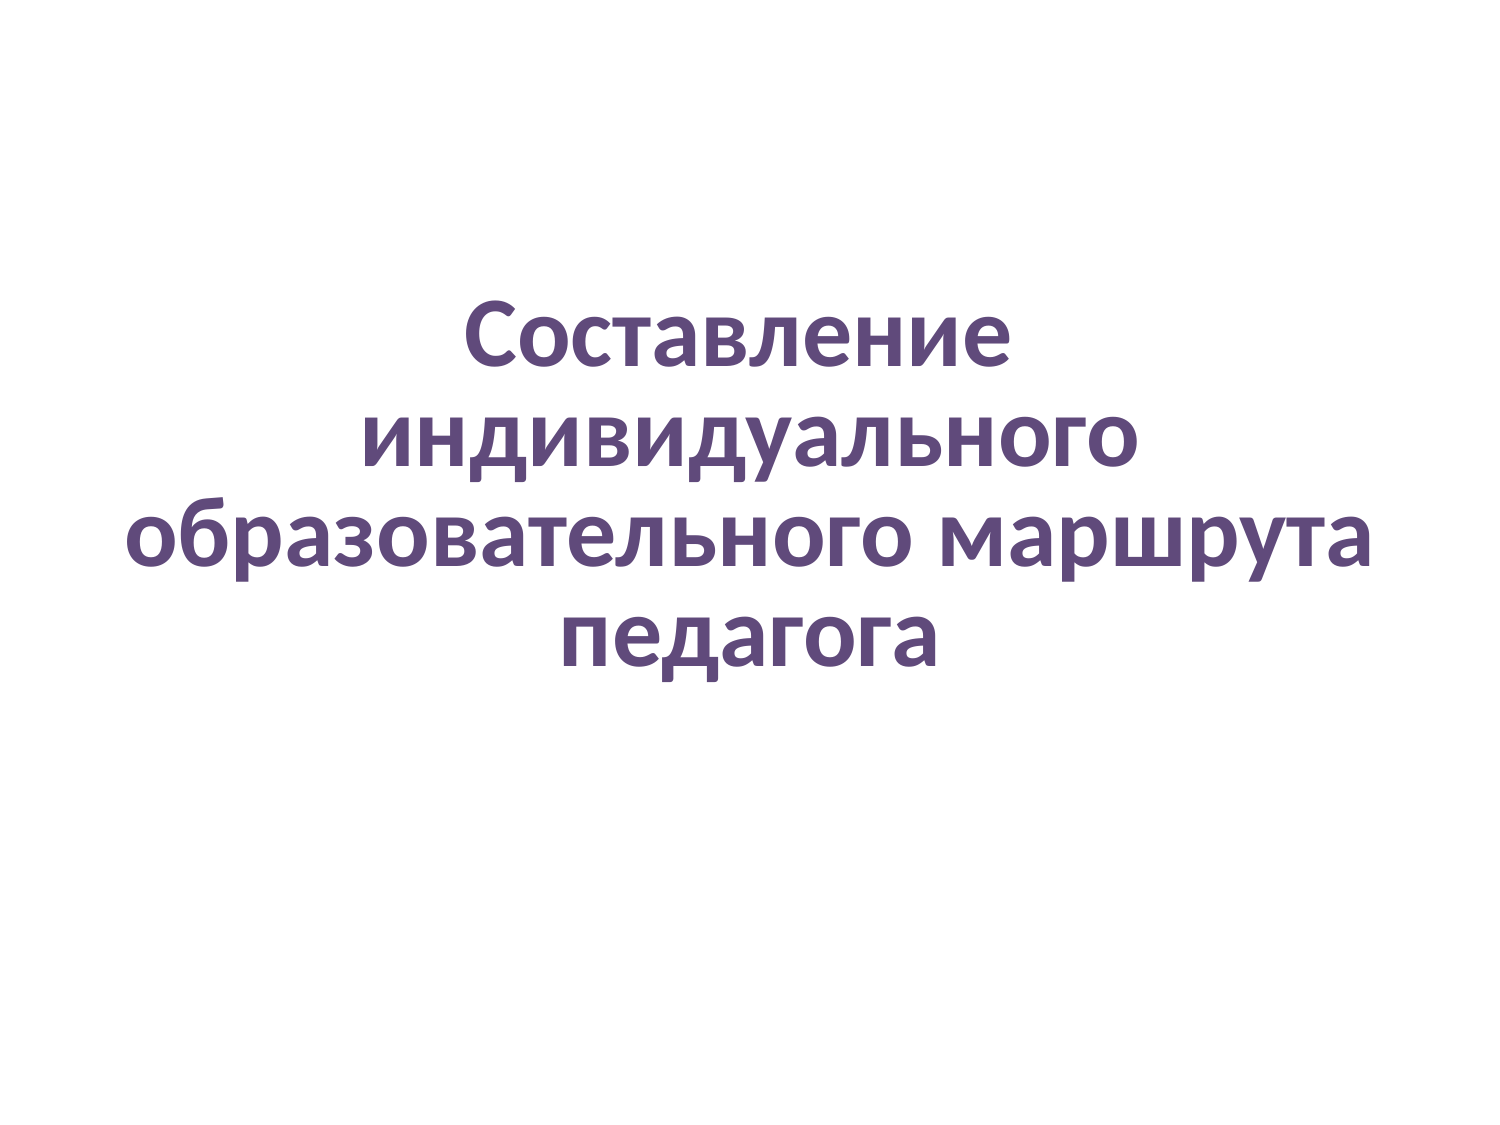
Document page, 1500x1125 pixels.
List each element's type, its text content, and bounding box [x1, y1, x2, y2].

title Составление индивидуального образовательного маршрута педагога [75, 45, 1425, 938]
